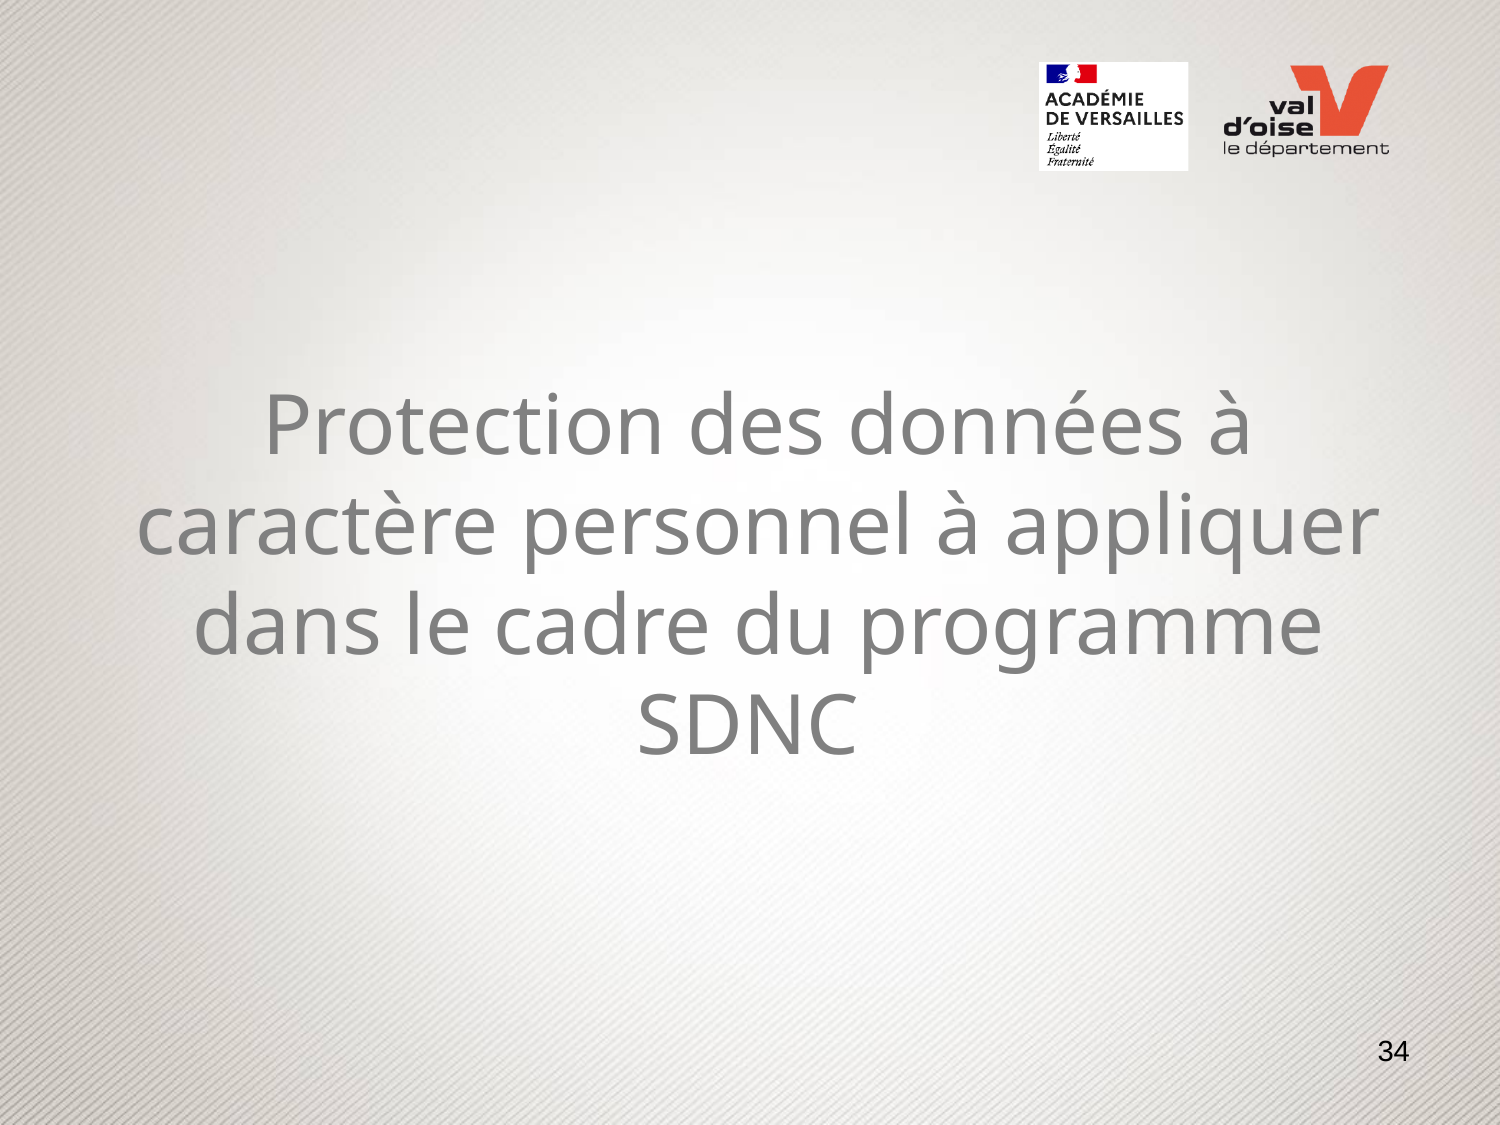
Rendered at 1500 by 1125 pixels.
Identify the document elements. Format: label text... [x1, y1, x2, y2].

text_box Protection des données à caractère personnel à appliquer dans le cadre du programme SDNC [104, 363, 1414, 779]
picture [0, 0, 1500, 1125]
slide_number 34 [1074, 1024, 1425, 1103]
